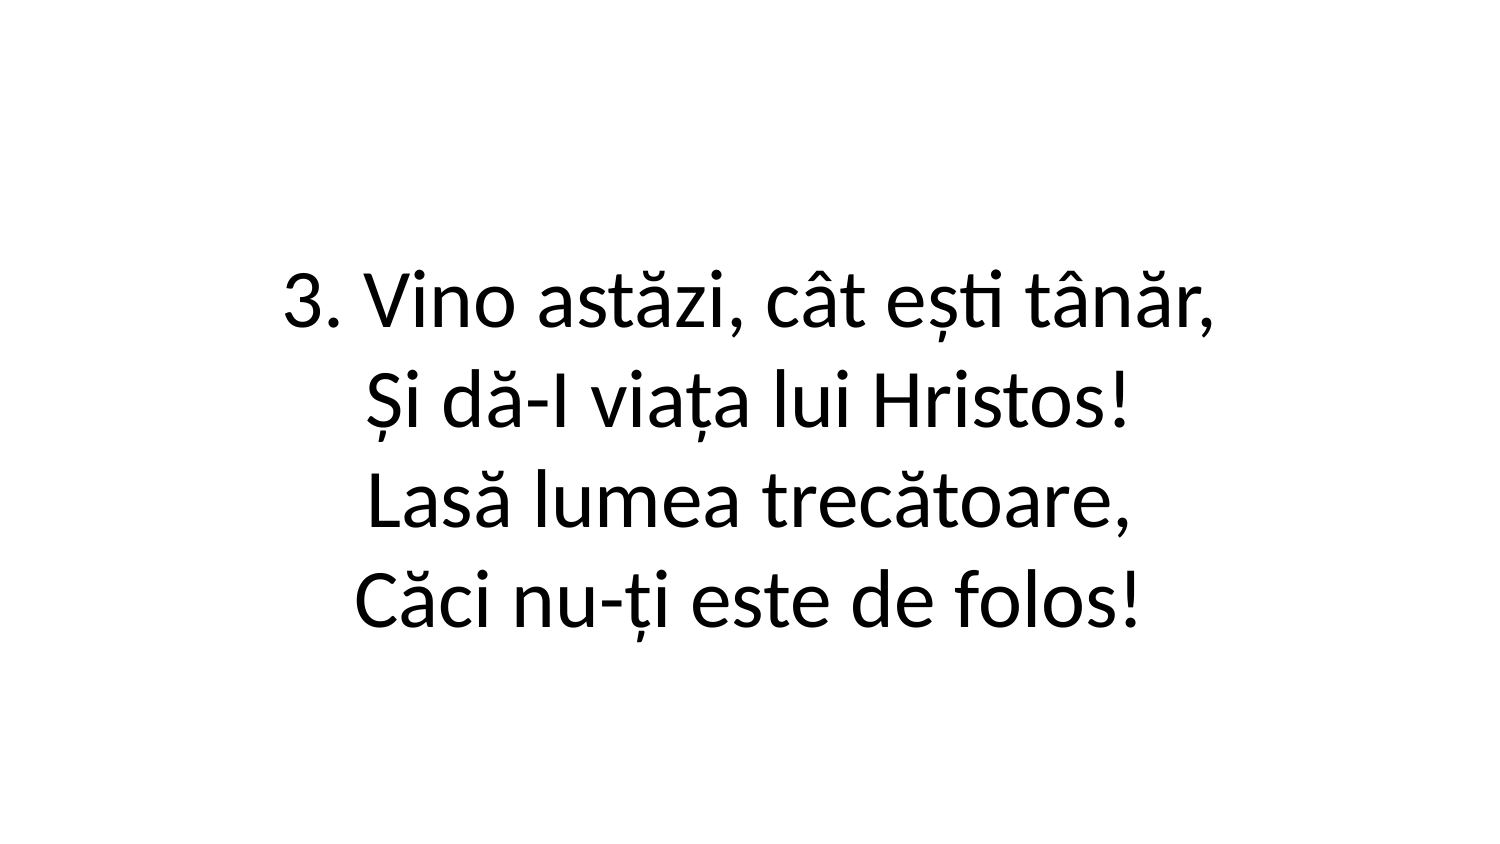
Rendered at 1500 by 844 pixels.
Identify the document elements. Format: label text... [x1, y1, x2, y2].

text_box 3. Vino astăzi, cât ești tânăr, Și dă-I viața lui Hristos! Lasă lumea trecătoare, Căci nu-ți este de folos! [266, 192, 1234, 652]
